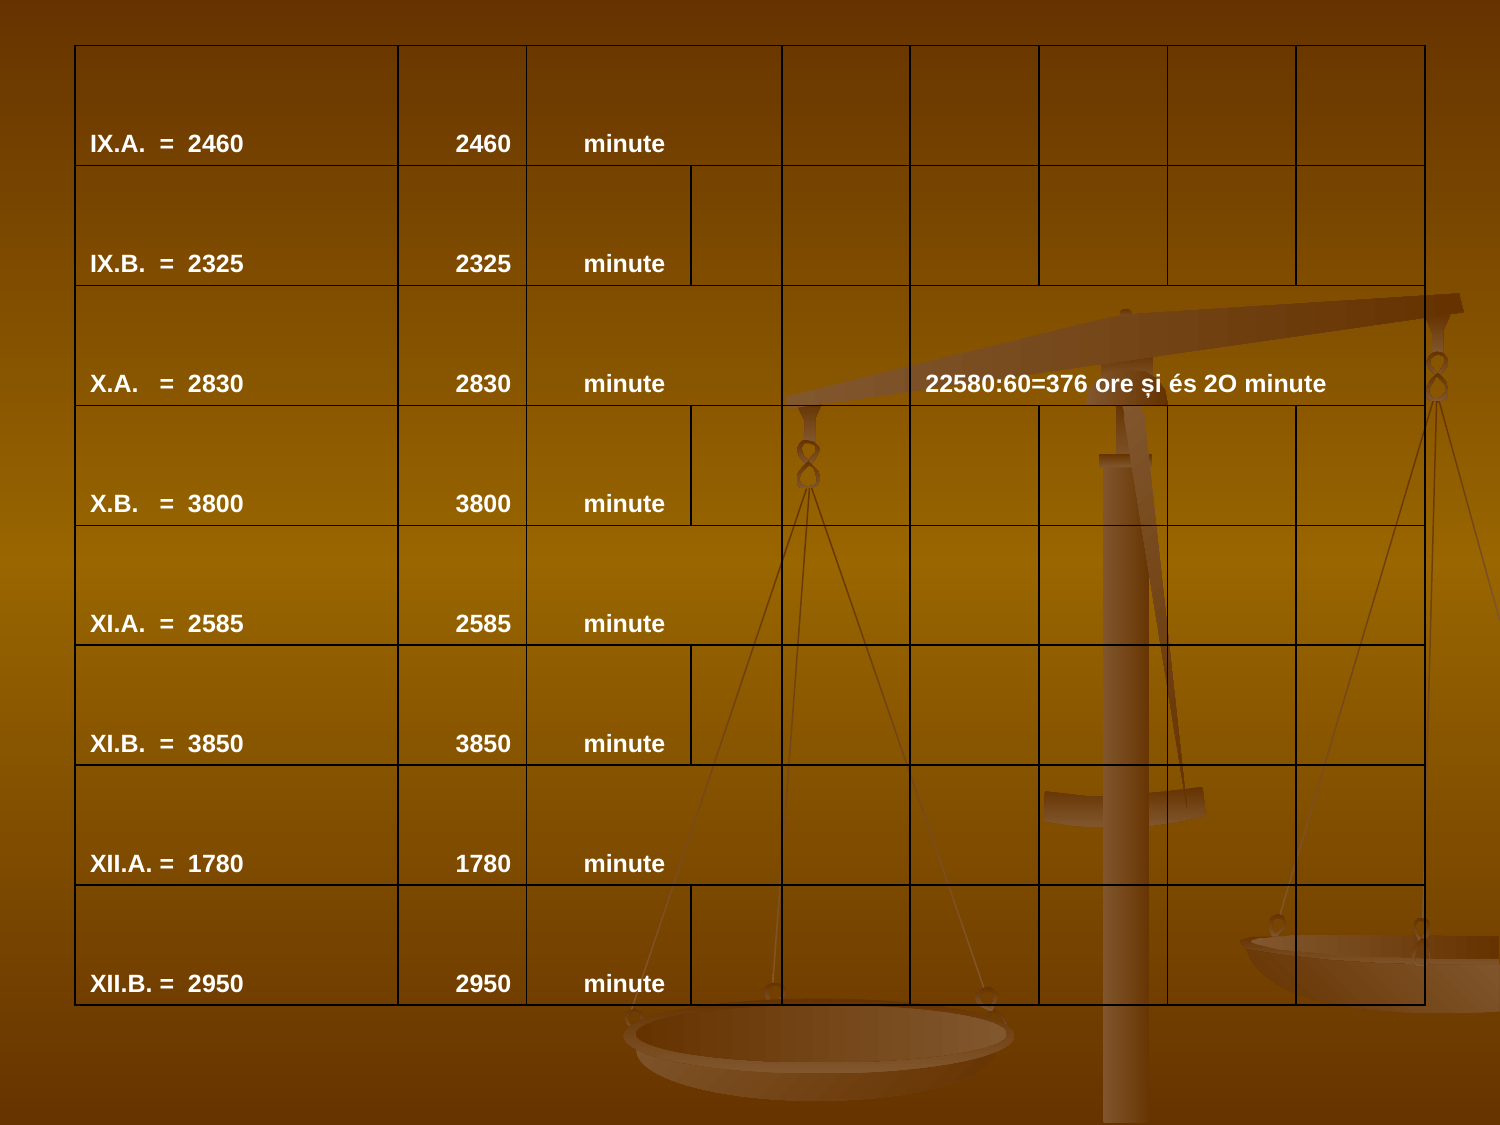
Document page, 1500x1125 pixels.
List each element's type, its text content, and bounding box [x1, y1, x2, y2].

table_cell [911, 166, 1038, 285]
table_cell minute [527, 526, 781, 644]
table_cell [1040, 646, 1167, 764]
table_cell [1168, 886, 1295, 1004]
table_cell X.A. = 2830 [76, 286, 397, 405]
table_cell [1168, 526, 1295, 644]
table_header IX.A. = 2460 [76, 46, 397, 165]
table_cell X.B. = 3800 [76, 406, 397, 525]
table_cell [1297, 766, 1424, 884]
table_cell [1168, 166, 1295, 285]
table_cell [1297, 406, 1424, 525]
table_cell [783, 526, 909, 644]
table_cell minute [527, 766, 781, 884]
table_cell [1297, 646, 1424, 764]
table_cell minute [527, 646, 690, 764]
table_cell [783, 286, 909, 405]
table_cell [1040, 406, 1167, 525]
table_header minute [527, 46, 781, 165]
table_cell minute [527, 286, 781, 405]
table_cell [1040, 766, 1167, 884]
table_header 2460 [399, 46, 526, 165]
table_cell [692, 886, 781, 1004]
table_cell [1168, 646, 1295, 764]
table_cell [783, 646, 909, 764]
table_cell 22580:60=376 ore și és 2O minute [911, 286, 1424, 405]
table_cell [692, 166, 781, 285]
table_cell [911, 766, 1038, 884]
table_cell [1168, 766, 1295, 884]
table_cell [911, 646, 1038, 764]
table_cell XII.B. = 2950 [76, 886, 397, 1004]
table_cell 2585 [399, 526, 526, 644]
table_cell [911, 526, 1038, 644]
table_cell XI.B. = 3850 [76, 646, 397, 764]
table_header [783, 46, 909, 165]
table_cell [783, 406, 909, 525]
table_cell 2950 [399, 886, 526, 1004]
table_cell [783, 766, 909, 884]
table_header [1040, 46, 1167, 165]
table_cell [1168, 406, 1295, 525]
table_cell XI.A. = 2585 [76, 526, 397, 644]
table_cell [783, 886, 909, 1004]
table_cell [911, 406, 1038, 525]
table_cell [1297, 166, 1424, 285]
table_cell [1040, 166, 1167, 285]
table_cell 1780 [399, 766, 526, 884]
table_cell 2830 [399, 286, 526, 405]
table_cell [1297, 526, 1424, 644]
table_cell minute [527, 406, 690, 525]
table_cell 3850 [399, 646, 526, 764]
table_header [911, 46, 1038, 165]
table_header [1168, 46, 1295, 165]
table_cell IX.B. = 2325 [76, 166, 397, 285]
table_cell [692, 406, 781, 525]
table_cell minute [527, 886, 690, 1004]
table_cell [1040, 526, 1167, 644]
table_cell 2325 [399, 166, 526, 285]
table_header [1297, 46, 1424, 165]
table_cell [911, 886, 1038, 1004]
table_cell minute [527, 166, 690, 285]
table_cell 3800 [399, 406, 526, 525]
table_cell [692, 646, 781, 764]
table_cell XII.A. = 1780 [76, 766, 397, 884]
table_cell [1040, 886, 1167, 1004]
table_cell [783, 166, 909, 285]
table_cell [1297, 886, 1424, 1004]
